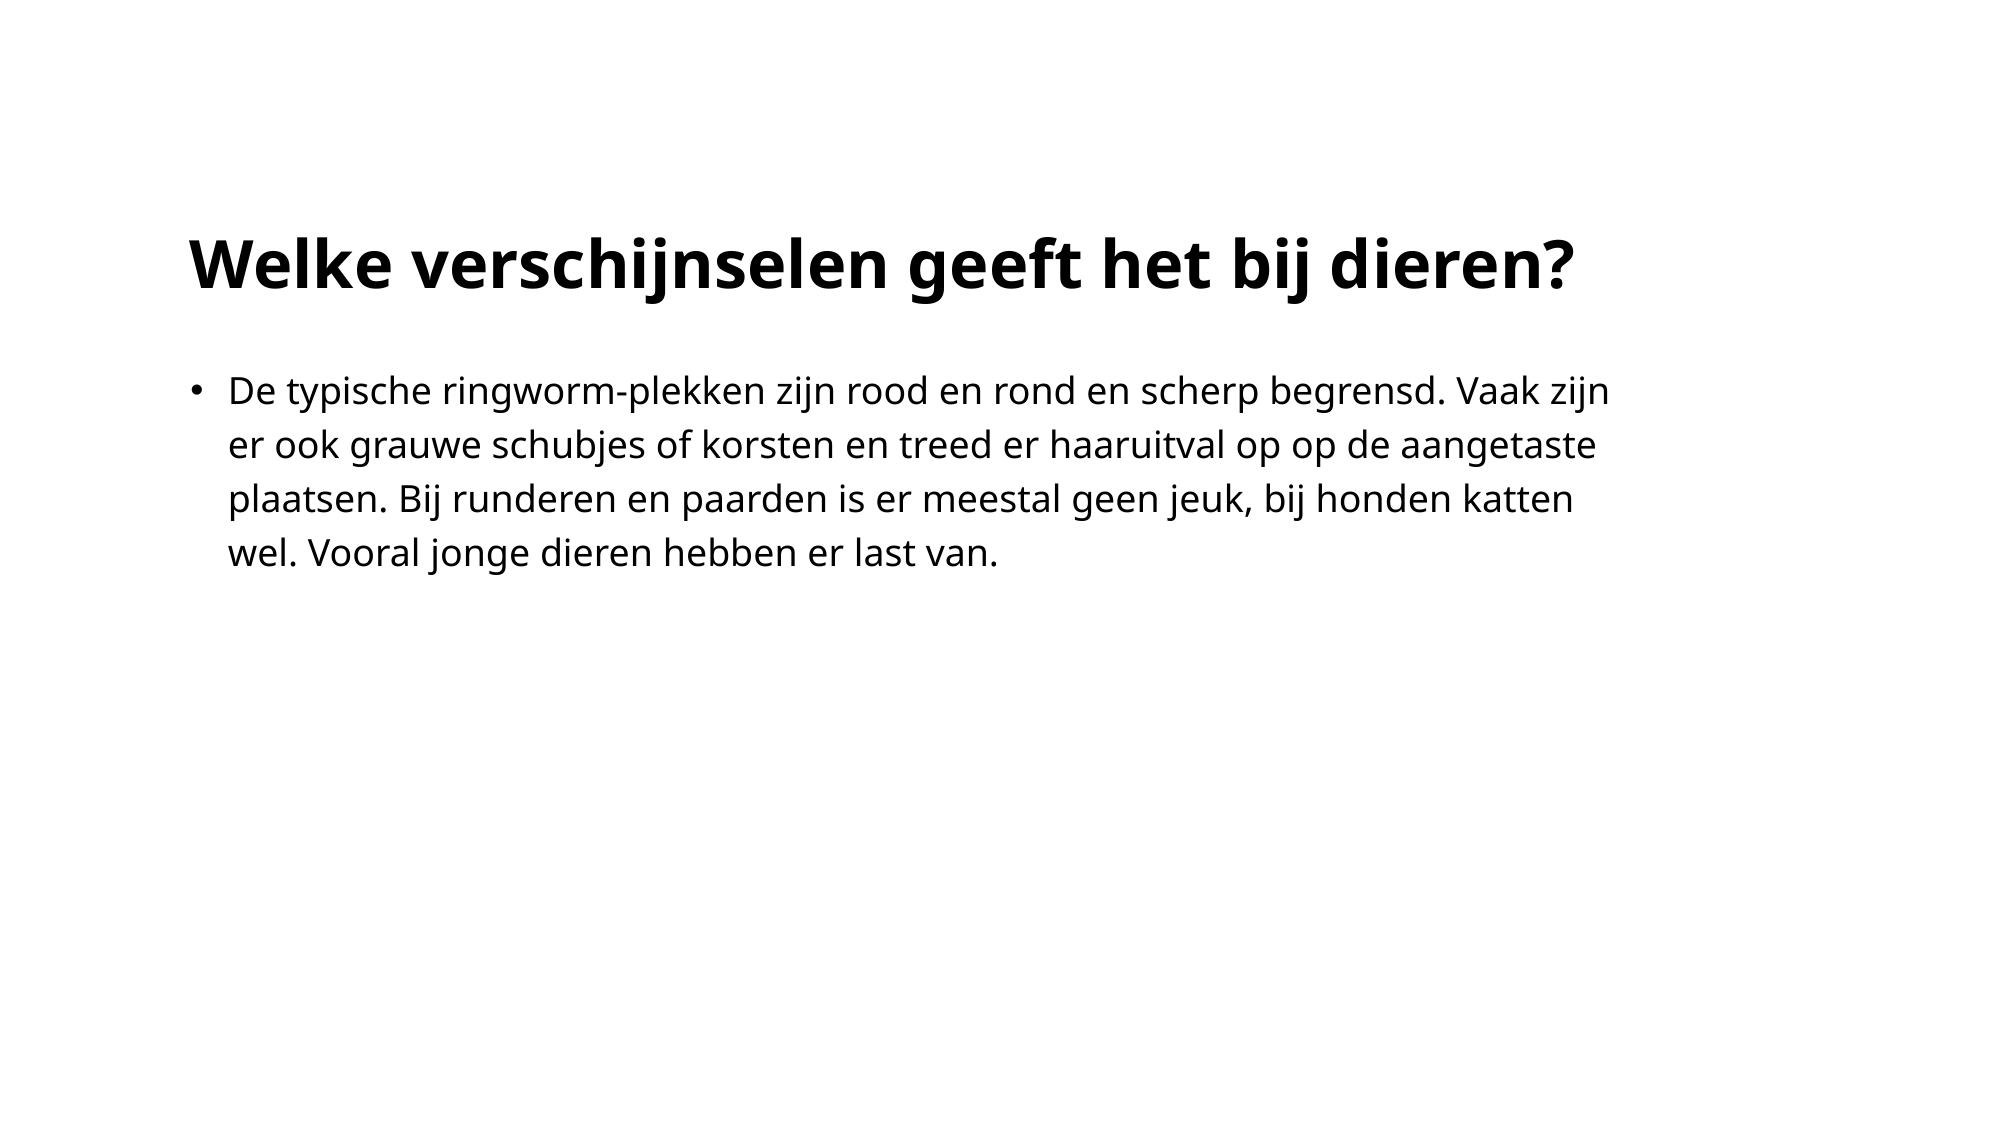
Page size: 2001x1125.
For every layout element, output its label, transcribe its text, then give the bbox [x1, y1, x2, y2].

list De typische ringworm-plekken zijn rood en rond en scherp begrensd. Vaak zijn er ook grauwe schubjes of korsten en treed er haaruitval op op de aangetaste plaatsen. Bij runderen en paarden is er meestal geen jeuk, bij honden katten wel. Vooral jonge dieren hebben er last van. [175, 351, 1633, 955]
title Welke verschijnselen geeft het bij dieren? [174, 153, 1633, 311]
